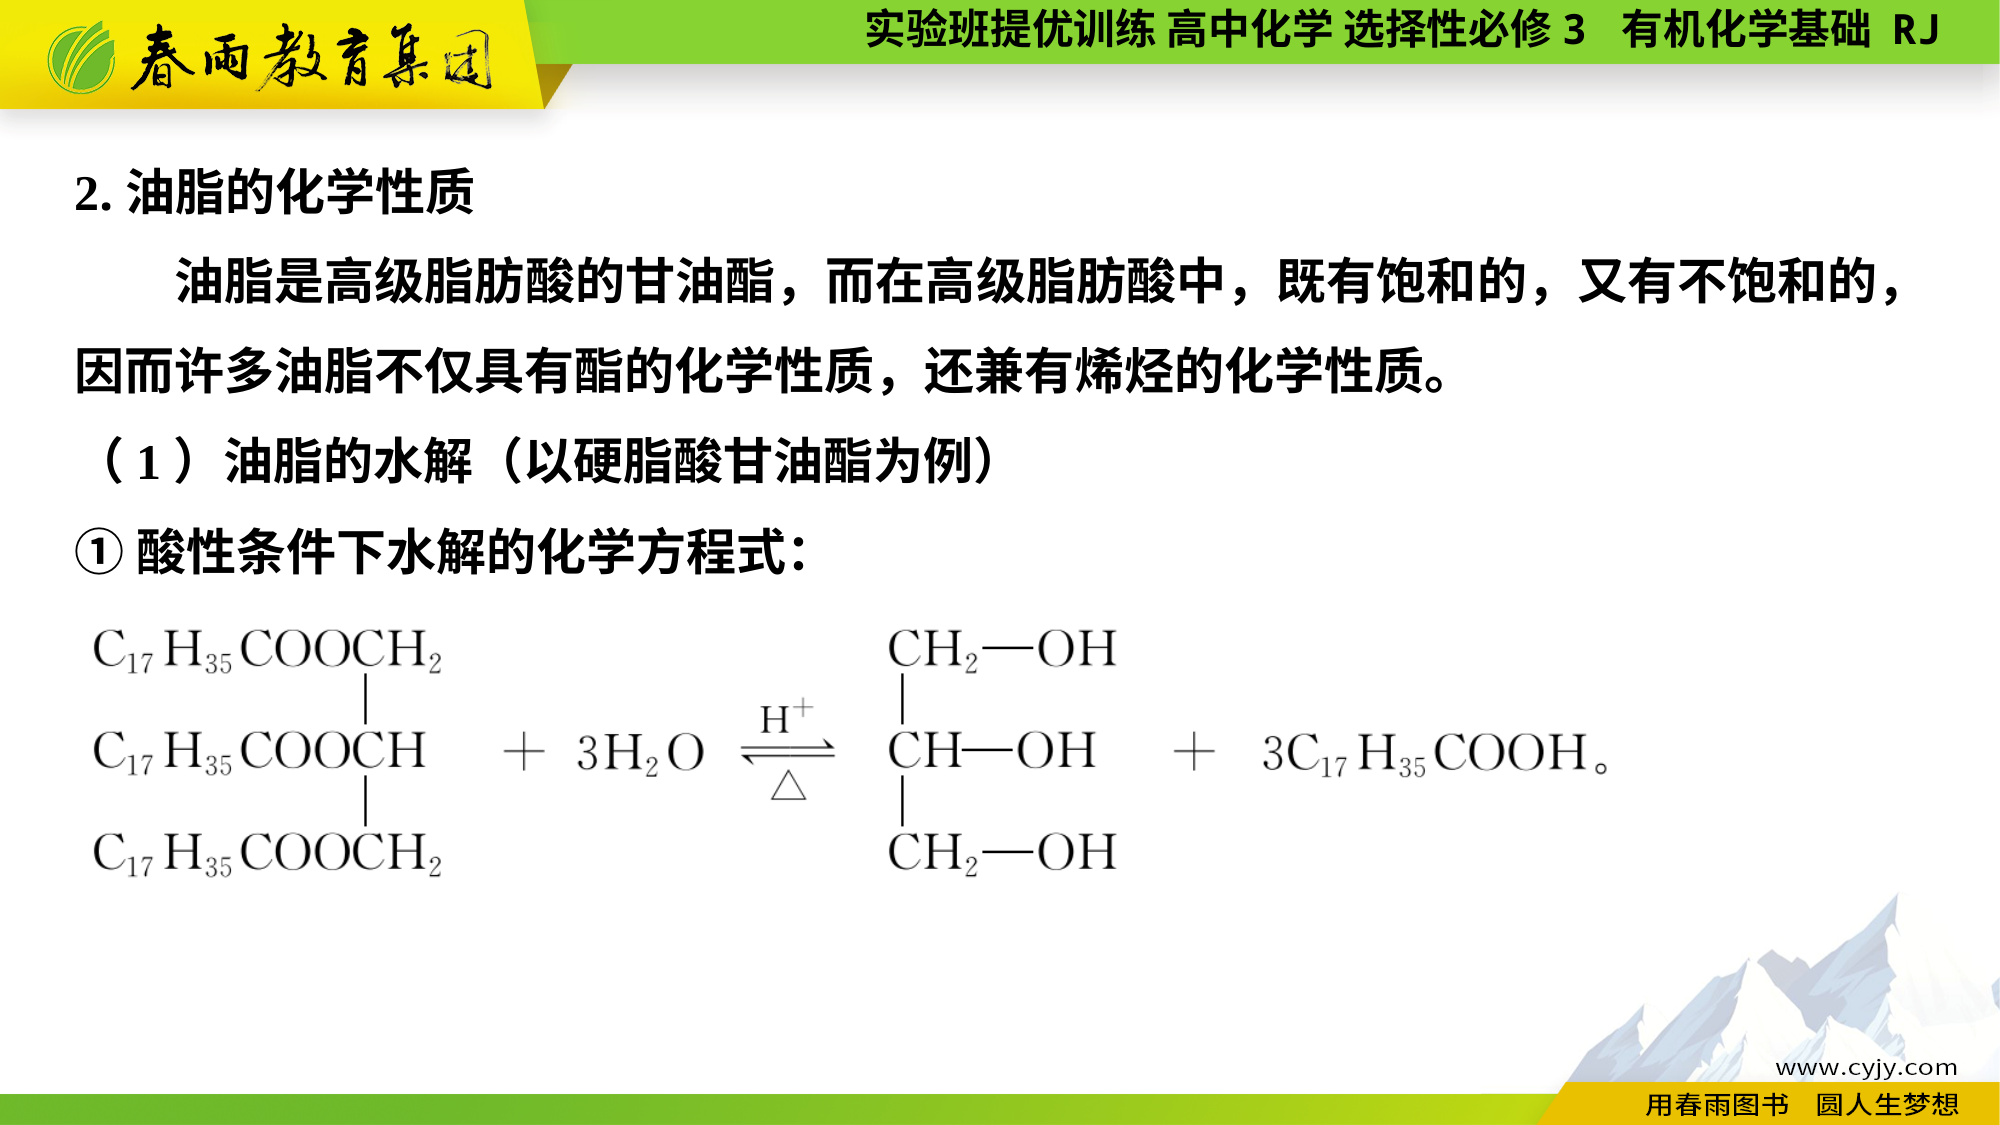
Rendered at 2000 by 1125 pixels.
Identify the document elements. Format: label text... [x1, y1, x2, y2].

list 2.油脂的化学性质 油脂是高级脂肪酸的甘油酯，而在高级脂肪酸中，既有饱和的，又有不饱和的，因而许多油脂不仅具有酯的化学性质，还兼有烯烃的化学性质。 （1）油脂的水解（以硬脂酸甘油酯为例） ①酸性条件下水解的化学方程式： [59, 122, 1944, 581]
picture [0, 0, 2000, 1125]
